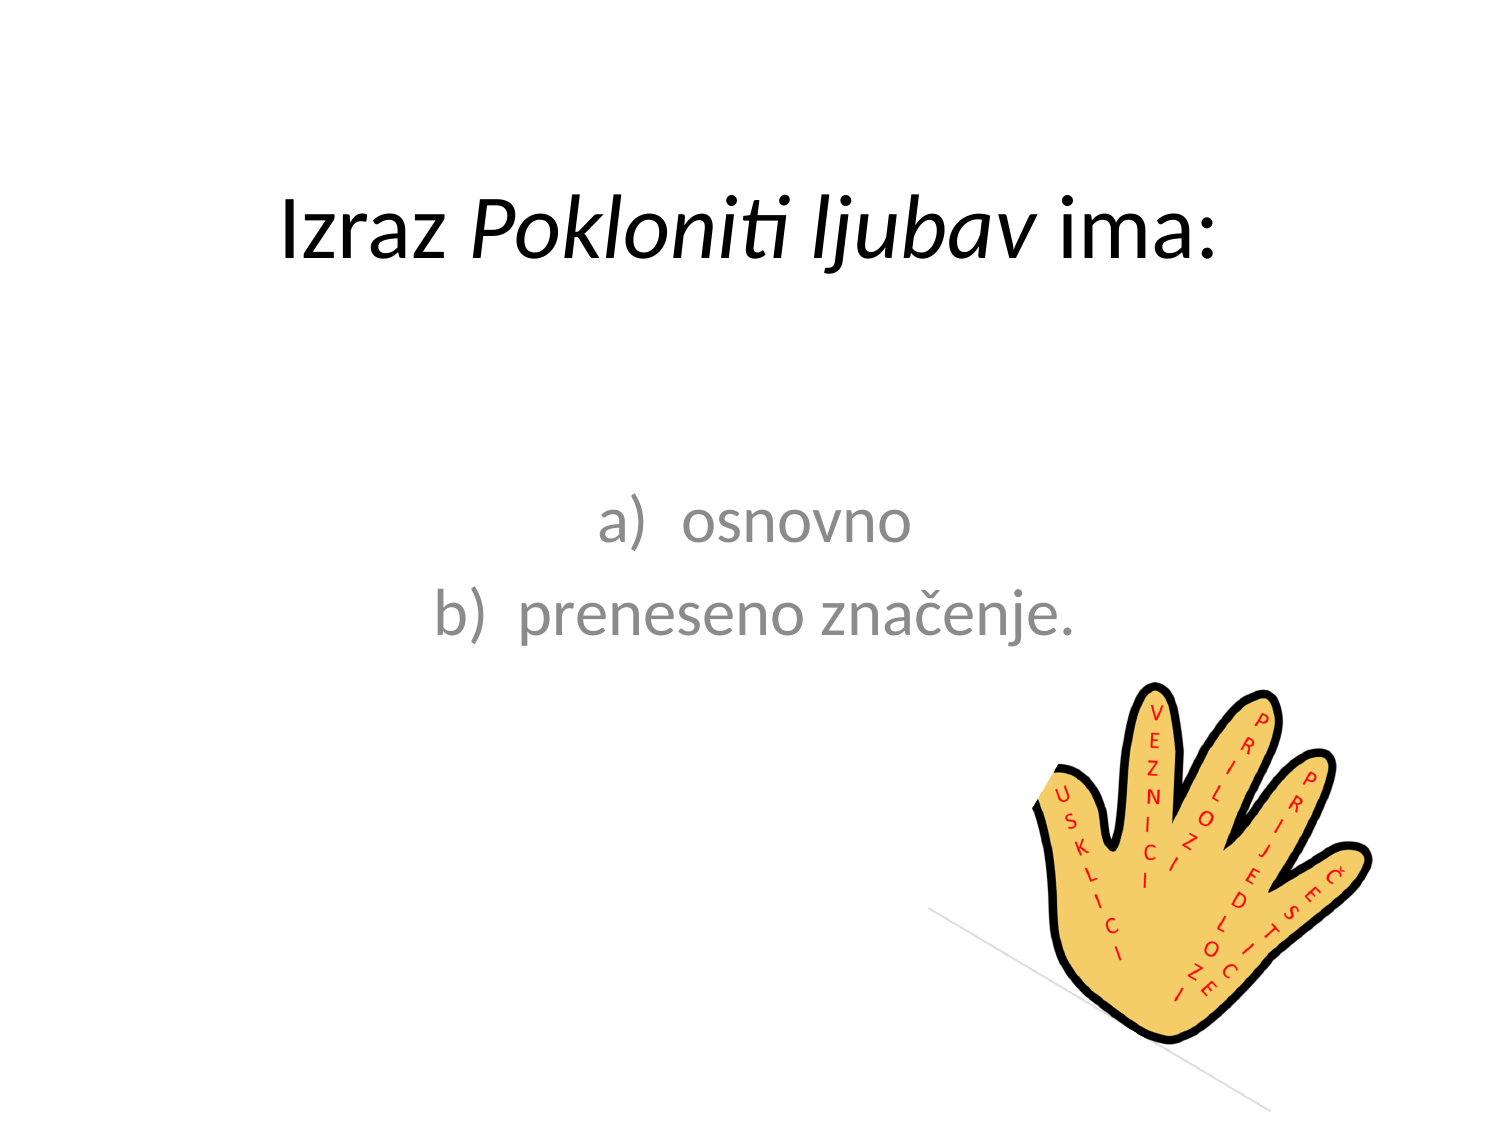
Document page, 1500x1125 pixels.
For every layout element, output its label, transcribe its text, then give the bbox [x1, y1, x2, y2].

picture [929, 588, 1460, 1111]
subtitle osnovno preneseno značenje. [230, 468, 1281, 756]
title Izraz Pokloniti ljubav ima: [112, 101, 1388, 343]
